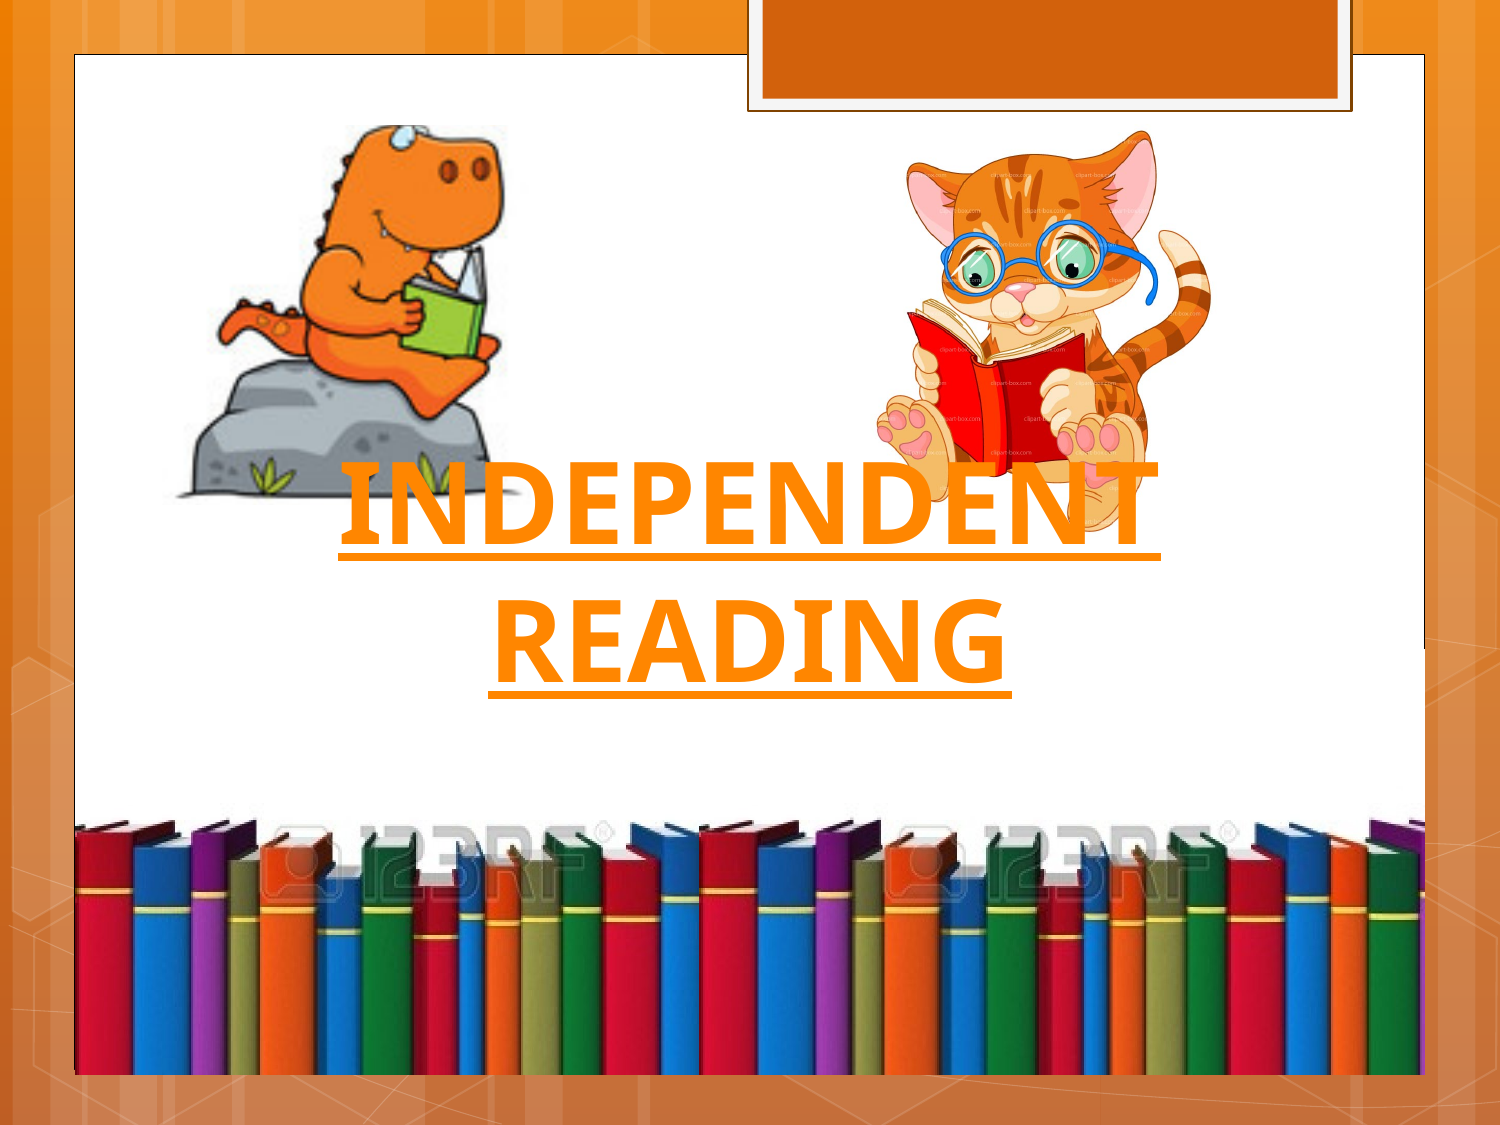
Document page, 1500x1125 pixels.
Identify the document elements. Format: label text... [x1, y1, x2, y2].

picture [162, 124, 537, 506]
picture [837, 124, 1251, 538]
picture [74, 649, 1426, 1076]
title INDEPENDENT READING [75, 525, 1425, 649]
